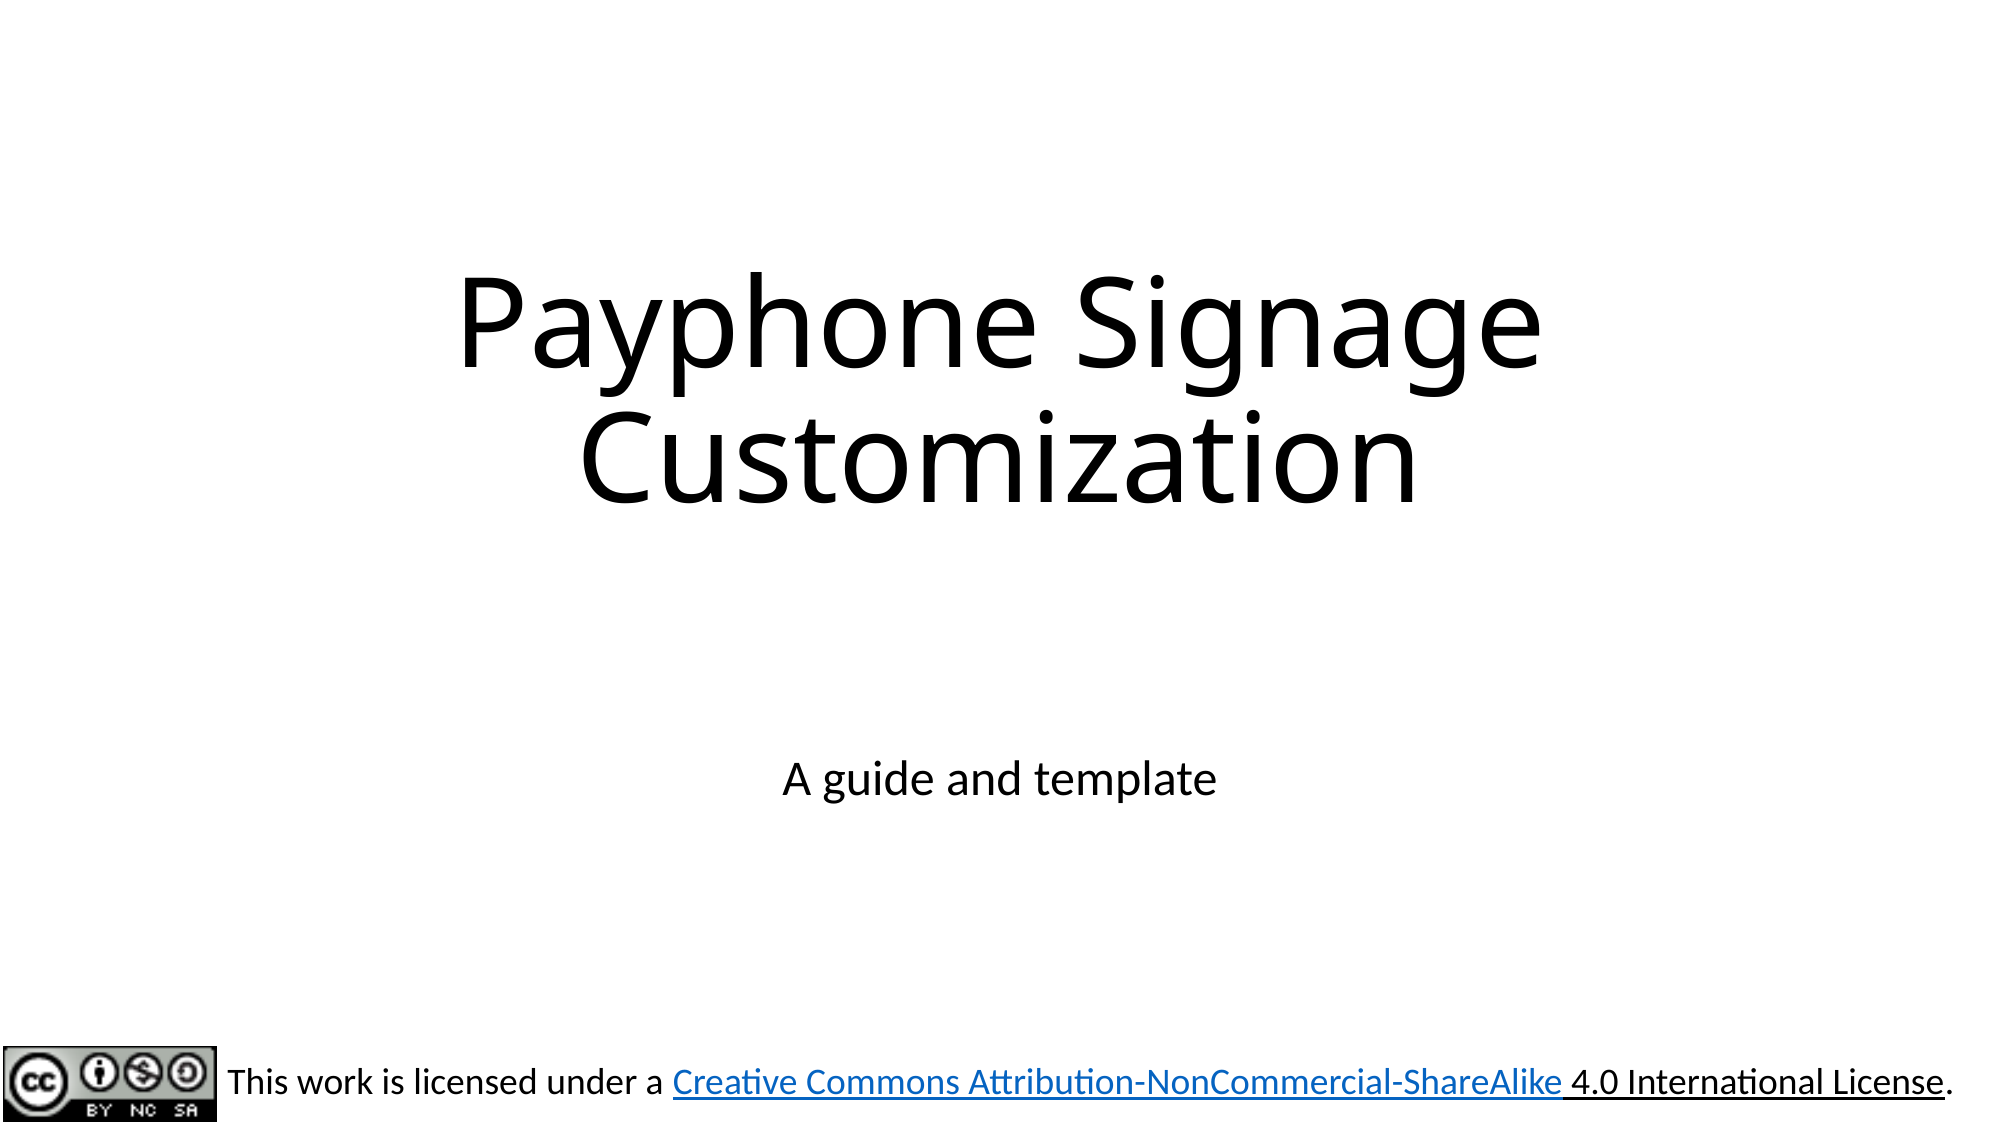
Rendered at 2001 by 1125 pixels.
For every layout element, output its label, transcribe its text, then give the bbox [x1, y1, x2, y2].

picture [3, 1046, 217, 1122]
subtitle A guide and template [249, 744, 1750, 847]
text_box This work is licensed under a Creative Commons Attribution-NonCommercial-ShareAlike 4.0 International License. [217, 1049, 2000, 1110]
title Payphone Signage Customization [249, 163, 1750, 688]
